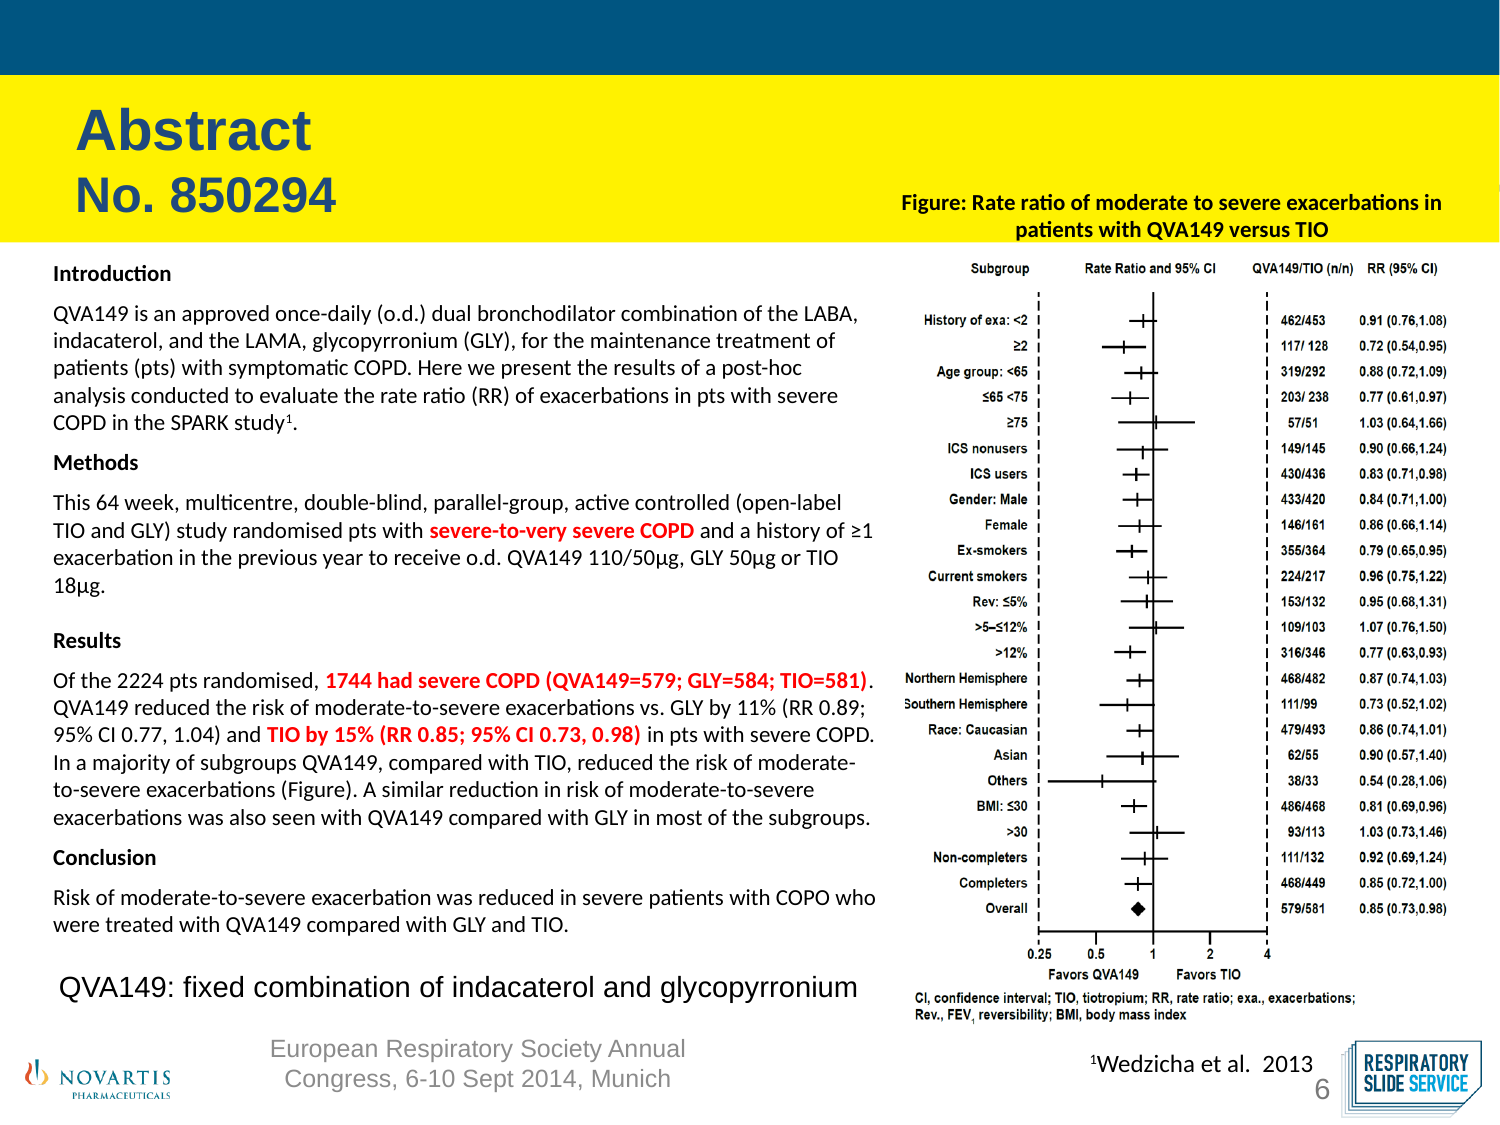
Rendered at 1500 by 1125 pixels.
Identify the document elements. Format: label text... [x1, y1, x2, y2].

footer European Respiratory Society Annual Congress, 6-10 Sept 2014, Munich [240, 1032, 716, 1093]
picture [25, 1059, 170, 1099]
picture [905, 250, 1497, 1125]
title Abstract No. 850294 [75, 103, 1465, 211]
text_box Introduction QVA149 is an approved once-daily (o.d.) dual bronchodilator combination of the LABA, indacaterol, and the LAMA, glycopyrronium (GLY), for the maintenance treatment of patients (pts) with symptomatic COPD. Here we present the results of a post-hoc analysis conducted to evaluate the rate ratio (RR) of exacerbations in pts with severe COPD in the SPARK study1. Methods This 64 week, multicentre, double-blind, parallel-group, active controlled (open-label TIO and GLY) study randomised pts with severe-to-very severe COPD and a history of ≥1 exacerbation in the previous year to receive o.d. QVA149 110/50μg, GLY 50μg or TIO 18μg. Results Of the 2224 pts randomised, 1744 had severe COPD (QVA149=579; GLY=584; TIO=581). QVA149 reduced the risk of moderate-to-severe exacerbations vs. GLY by 11% (RR 0.89; 95% CI 0.77, 1.04) and TIO by 15% (RR 0.85; 95% CI 0.73, 0.98) in pts with severe COPD. In a majority of subgroups QVA149, compared with TIO, reduced the risk of moderate-to-severe exacerbations (Figure). A similar reduction in risk of moderate-to-severe exacerbations was also seen with QVA149 compared with GLY in most of the subgroups. Conclusion Risk of moderate-to-severe exacerbation was reduced in severe patients with COPO who were treated with QVA149 compared with GLY and TIO. [53, 250, 880, 983]
text_box Figure: Rate ratio of moderate to severe exacerbations in patients with QVA149 versus TIO [879, 179, 1465, 250]
text_box 1Wedzicha et al. 2013 [716, 1039, 1329, 1085]
text_box QVA149: fixed combination of indacaterol and glycopyrronium [43, 960, 875, 1011]
